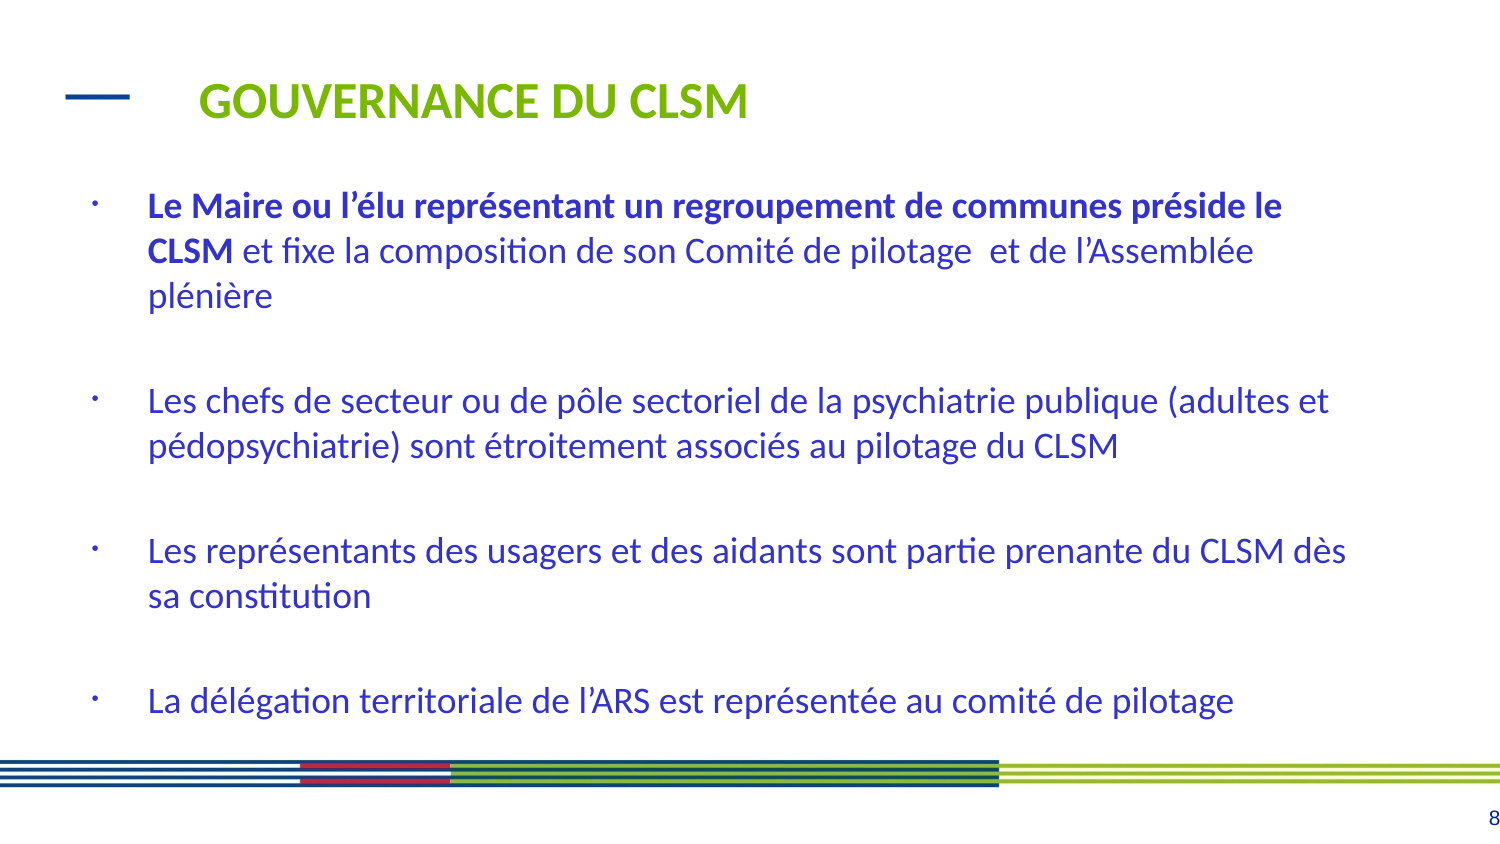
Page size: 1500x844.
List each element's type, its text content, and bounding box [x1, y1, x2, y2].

picture [0, 750, 1500, 797]
picture [65, 91, 130, 103]
list Le Maire ou l’élu représentant un regroupement de communes préside le CLSM et fixe la composition de son Comité de pilotage et de l’Assemblée plénière Les chefs de secteur ou de pôle sectoriel de la psychiatrie publique (adultes et pédopsychiatrie) sont étroitement associés au pilotage du CLSM Les représentants des usagers et des aidants sont partie prenante du CLSM dès sa constitution La délégation territoriale de l’ARS est représentée au comité de pilotage [76, 173, 1390, 735]
title Gouvernance du CLSM [50, 27, 1388, 168]
